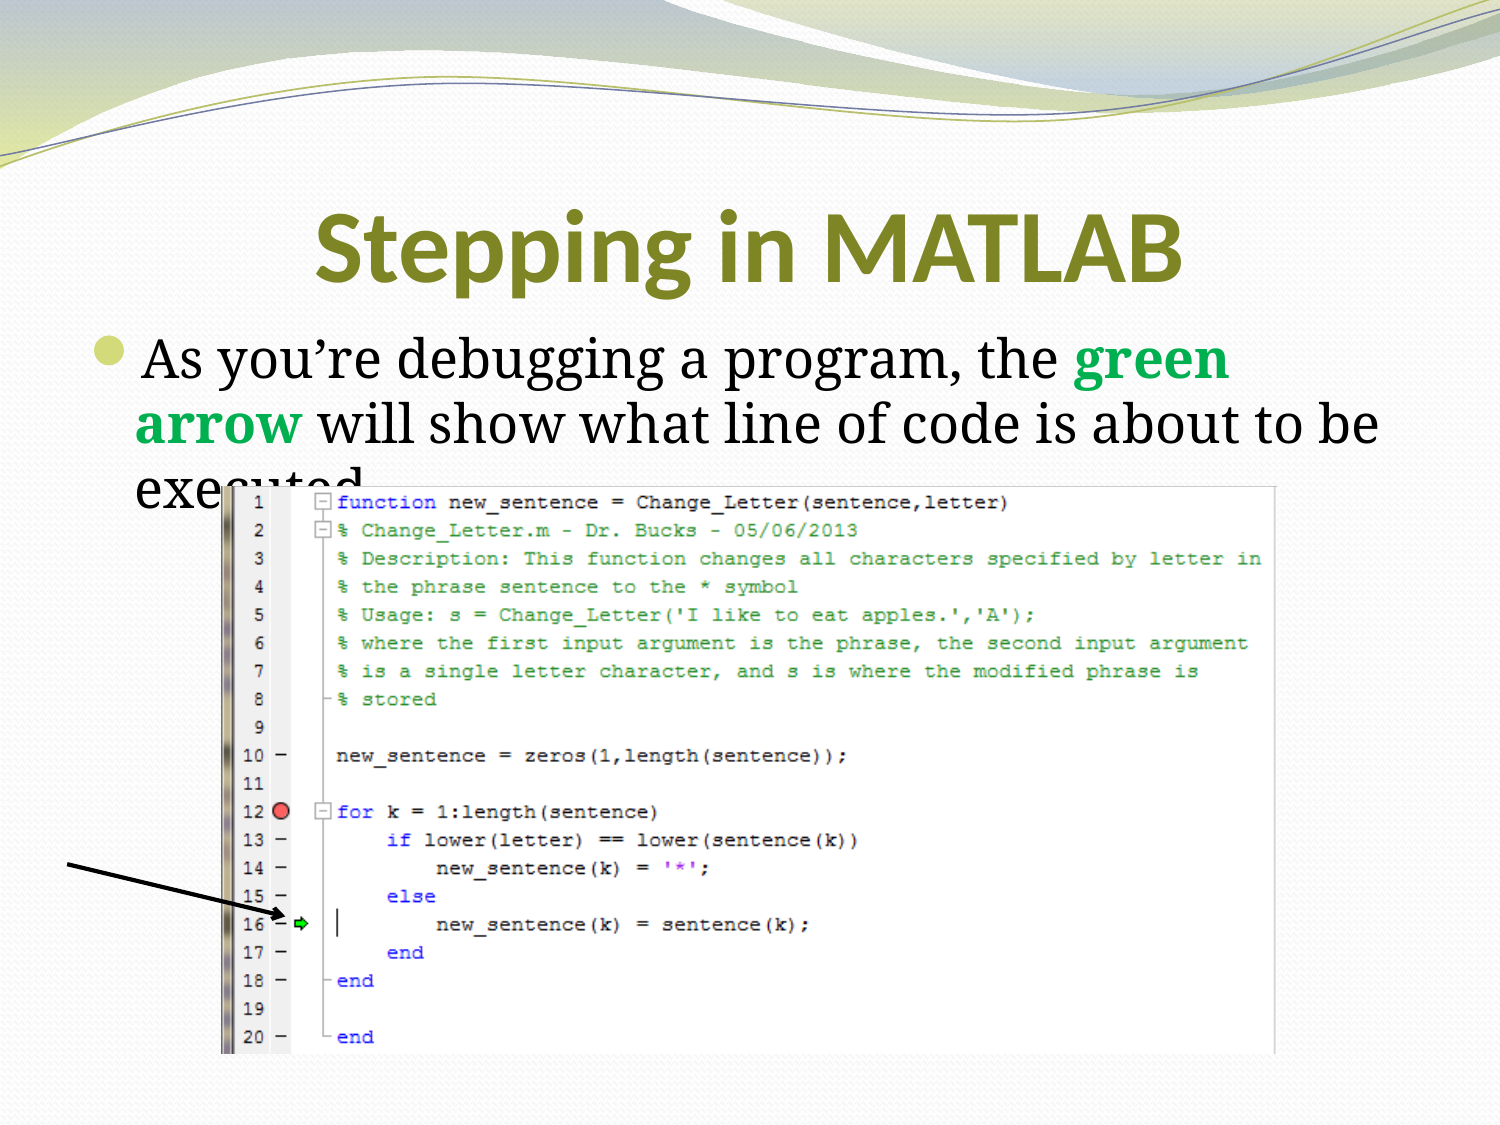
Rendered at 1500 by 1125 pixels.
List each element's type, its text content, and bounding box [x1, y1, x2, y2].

title Stepping in MATLAB [75, 115, 1425, 303]
picture [221, 486, 1278, 1054]
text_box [66, 863, 286, 917]
list As you’re debugging a program, the green arrow will show what line of code is about to be executed [75, 317, 1425, 1038]
